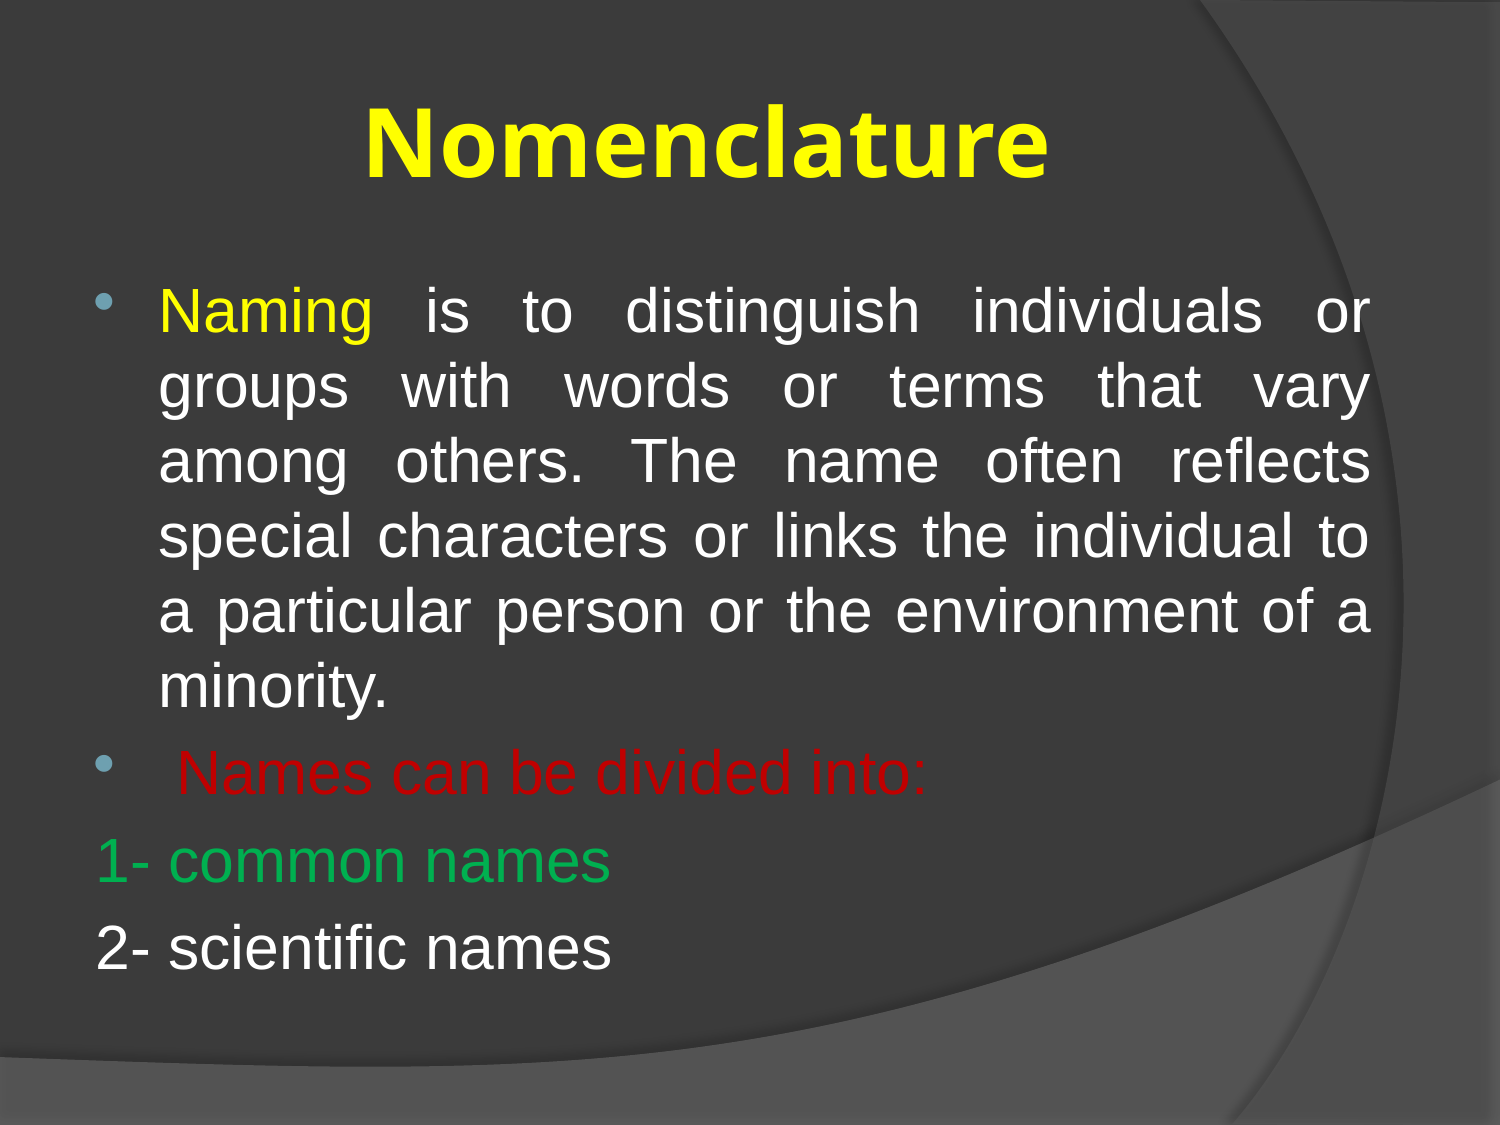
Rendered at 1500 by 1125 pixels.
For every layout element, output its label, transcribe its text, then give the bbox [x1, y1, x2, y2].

list Naming is to distinguish individuals or groups with words or terms that vary among others. The name often reflects special characters or links the individual to a particular person or the environment of a minority. Names can be divided into: 1- common names 2- scientific names [75, 262, 1388, 1005]
title Nomenclature [350, 45, 1063, 233]
